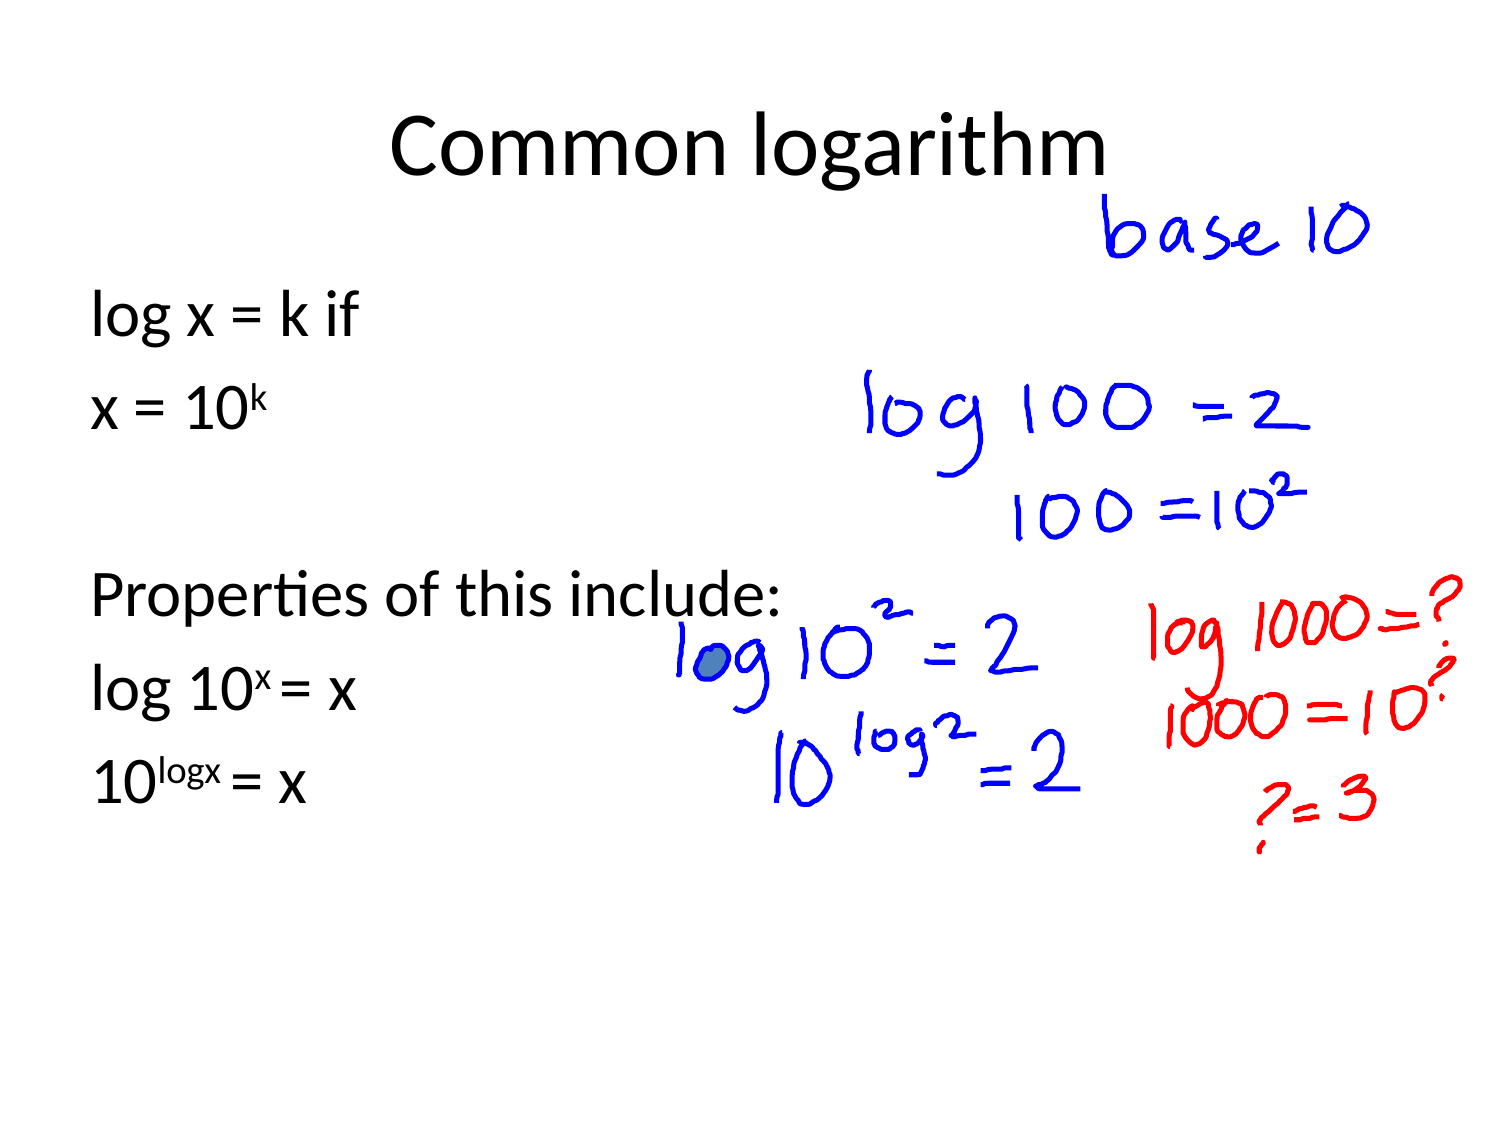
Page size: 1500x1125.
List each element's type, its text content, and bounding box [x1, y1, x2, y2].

text_box [873, 730, 896, 751]
text_box [934, 713, 977, 738]
text_box [934, 644, 956, 648]
text_box [1237, 490, 1273, 529]
text_box [1202, 415, 1233, 420]
list log x = k if x = 10k Properties of this include: log 10x = x 10logx = x [75, 262, 1425, 1005]
text_box [924, 660, 956, 664]
text_box [775, 731, 783, 803]
text_box [906, 729, 927, 776]
text_box [1041, 495, 1079, 538]
text_box [1025, 384, 1032, 434]
text_box [1103, 193, 1145, 257]
text_box [1016, 494, 1022, 541]
text_box [677, 621, 684, 676]
text_box [1192, 404, 1224, 408]
text_box [733, 640, 768, 713]
text_box [1310, 206, 1314, 251]
text_box [936, 395, 982, 476]
text_box [865, 369, 872, 434]
text_box [1270, 473, 1307, 495]
text_box [1325, 203, 1369, 253]
text_box [1230, 222, 1280, 254]
text_box [693, 643, 731, 682]
text_box [791, 740, 831, 806]
text_box [1097, 489, 1131, 531]
text_box [872, 599, 914, 619]
text_box [986, 615, 1039, 673]
text_box [822, 626, 871, 678]
text_box [1033, 730, 1081, 790]
text_box [1161, 218, 1195, 251]
text_box [884, 395, 921, 436]
text_box [801, 627, 807, 680]
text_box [1150, 576, 1461, 853]
text_box [1054, 386, 1086, 426]
text_box [1216, 490, 1221, 530]
title Common logarithm [75, 45, 1425, 233]
text_box [1204, 217, 1229, 259]
text_box [1161, 515, 1201, 519]
text_box [1104, 384, 1151, 429]
text_box [980, 782, 1011, 786]
text_box [1251, 391, 1309, 429]
text_box [980, 767, 1012, 772]
text_box [1160, 499, 1194, 505]
text_box [856, 711, 862, 755]
